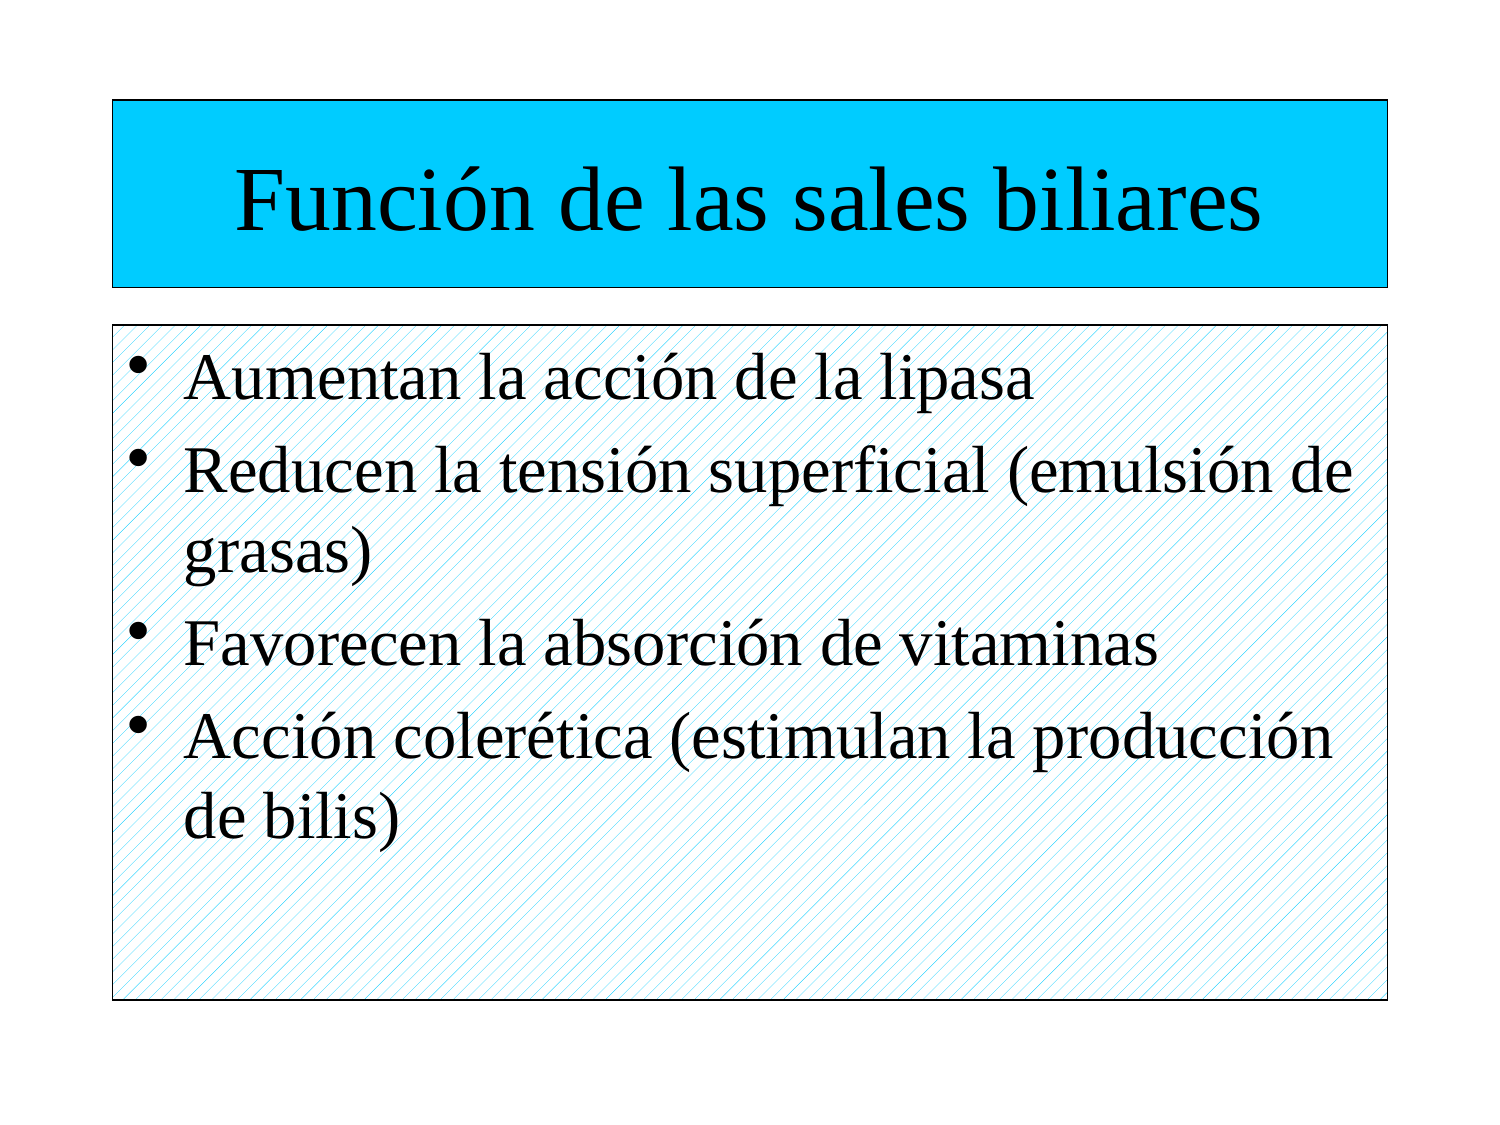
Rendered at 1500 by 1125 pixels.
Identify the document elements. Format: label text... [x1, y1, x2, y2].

title Función de las sales biliares [112, 99, 1388, 288]
list Aumentan la acción de la lipasa Reducen la tensión superficial (emulsión de grasas) Favorecen la absorción de vitaminas Acción colerética (estimulan la producción de bilis) [112, 324, 1388, 1001]
